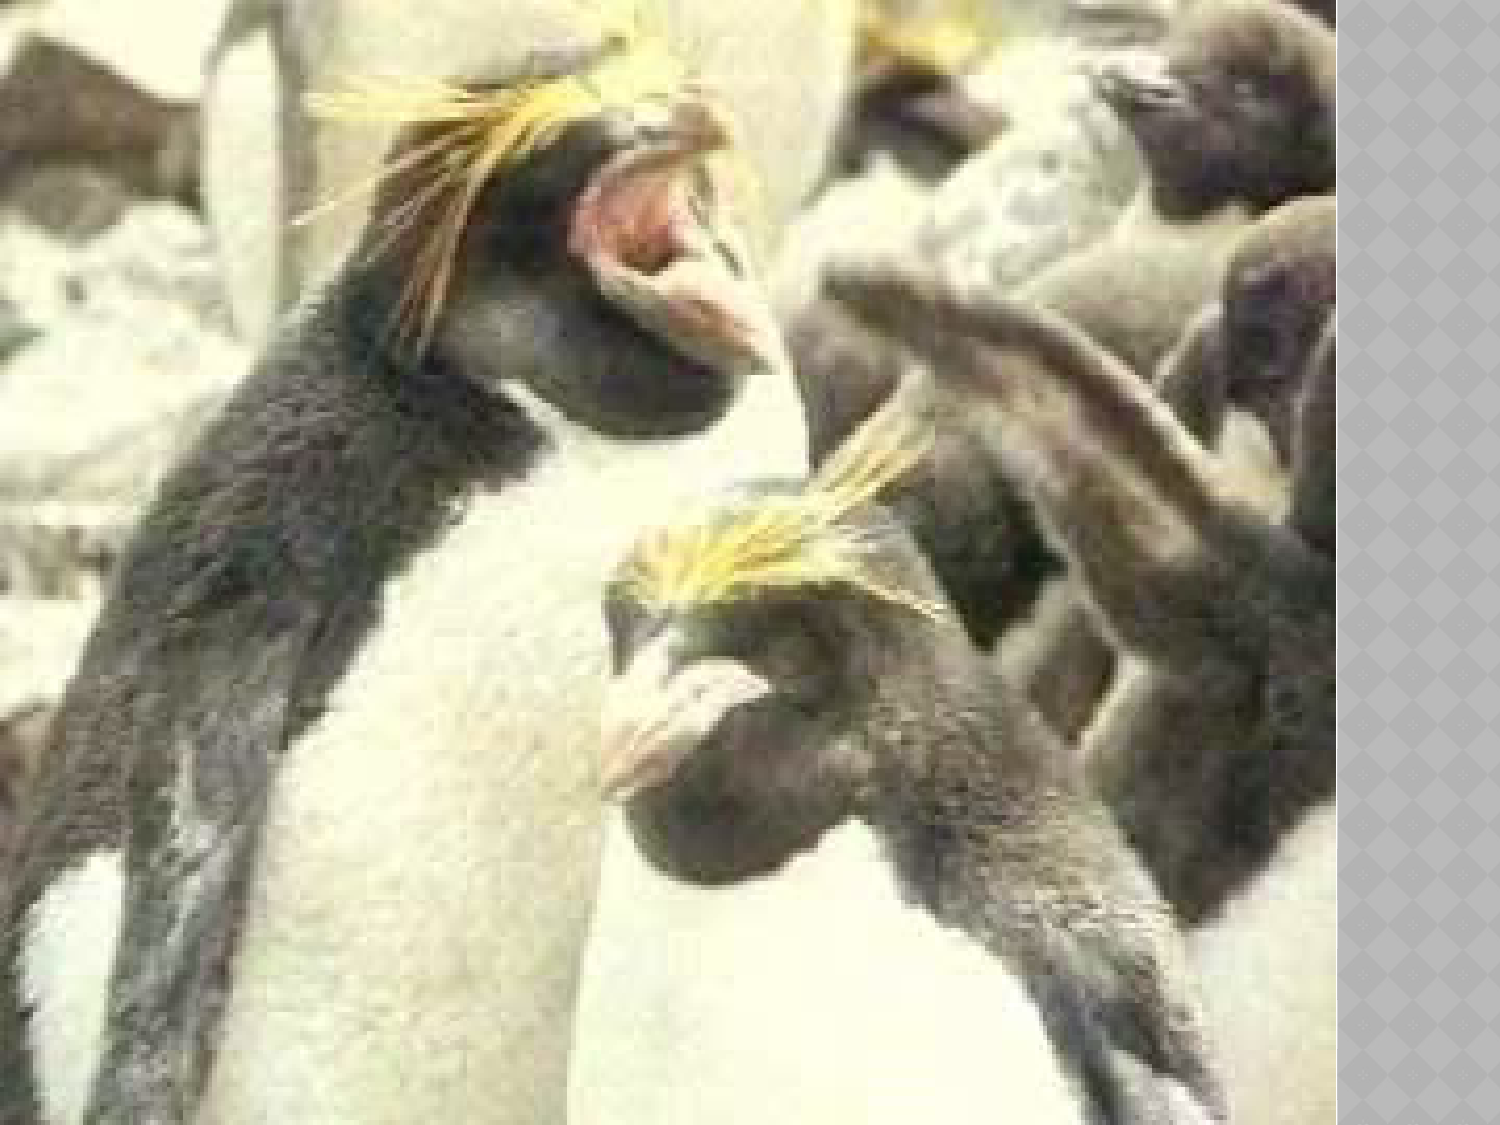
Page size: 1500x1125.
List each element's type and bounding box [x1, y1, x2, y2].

list [0, 0, 1337, 1125]
